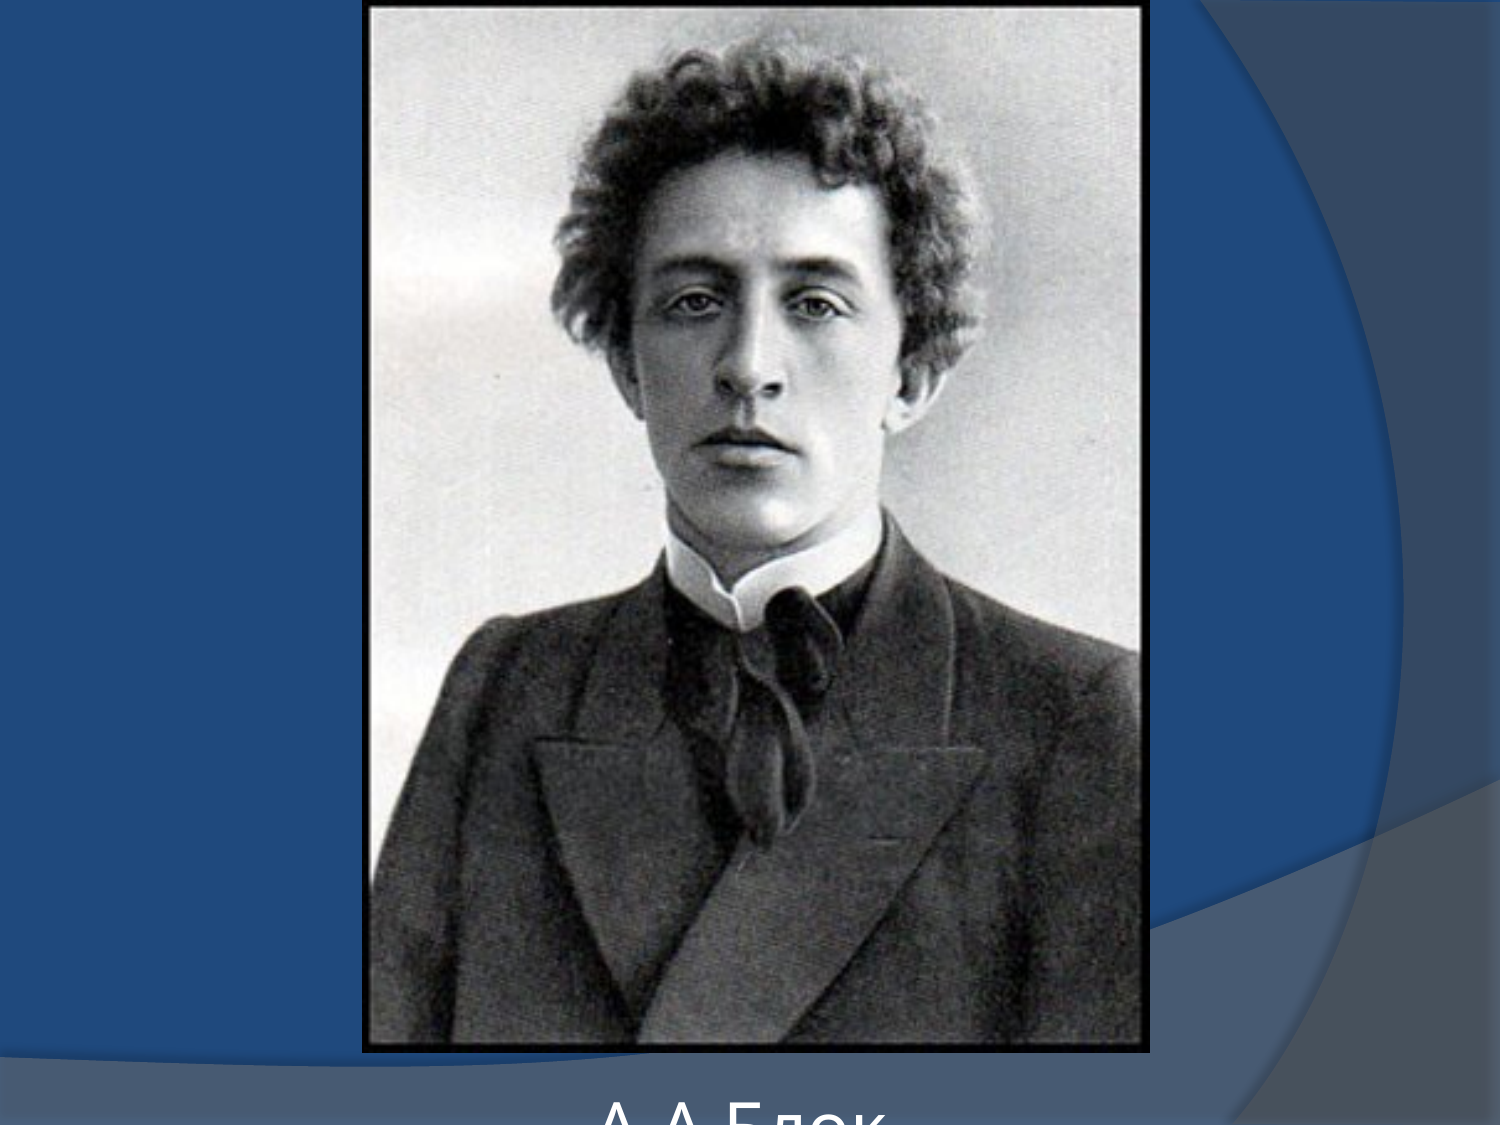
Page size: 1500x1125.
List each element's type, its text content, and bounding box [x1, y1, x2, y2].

title А.А.Блок [587, 1074, 1025, 1125]
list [362, 0, 1151, 1053]
